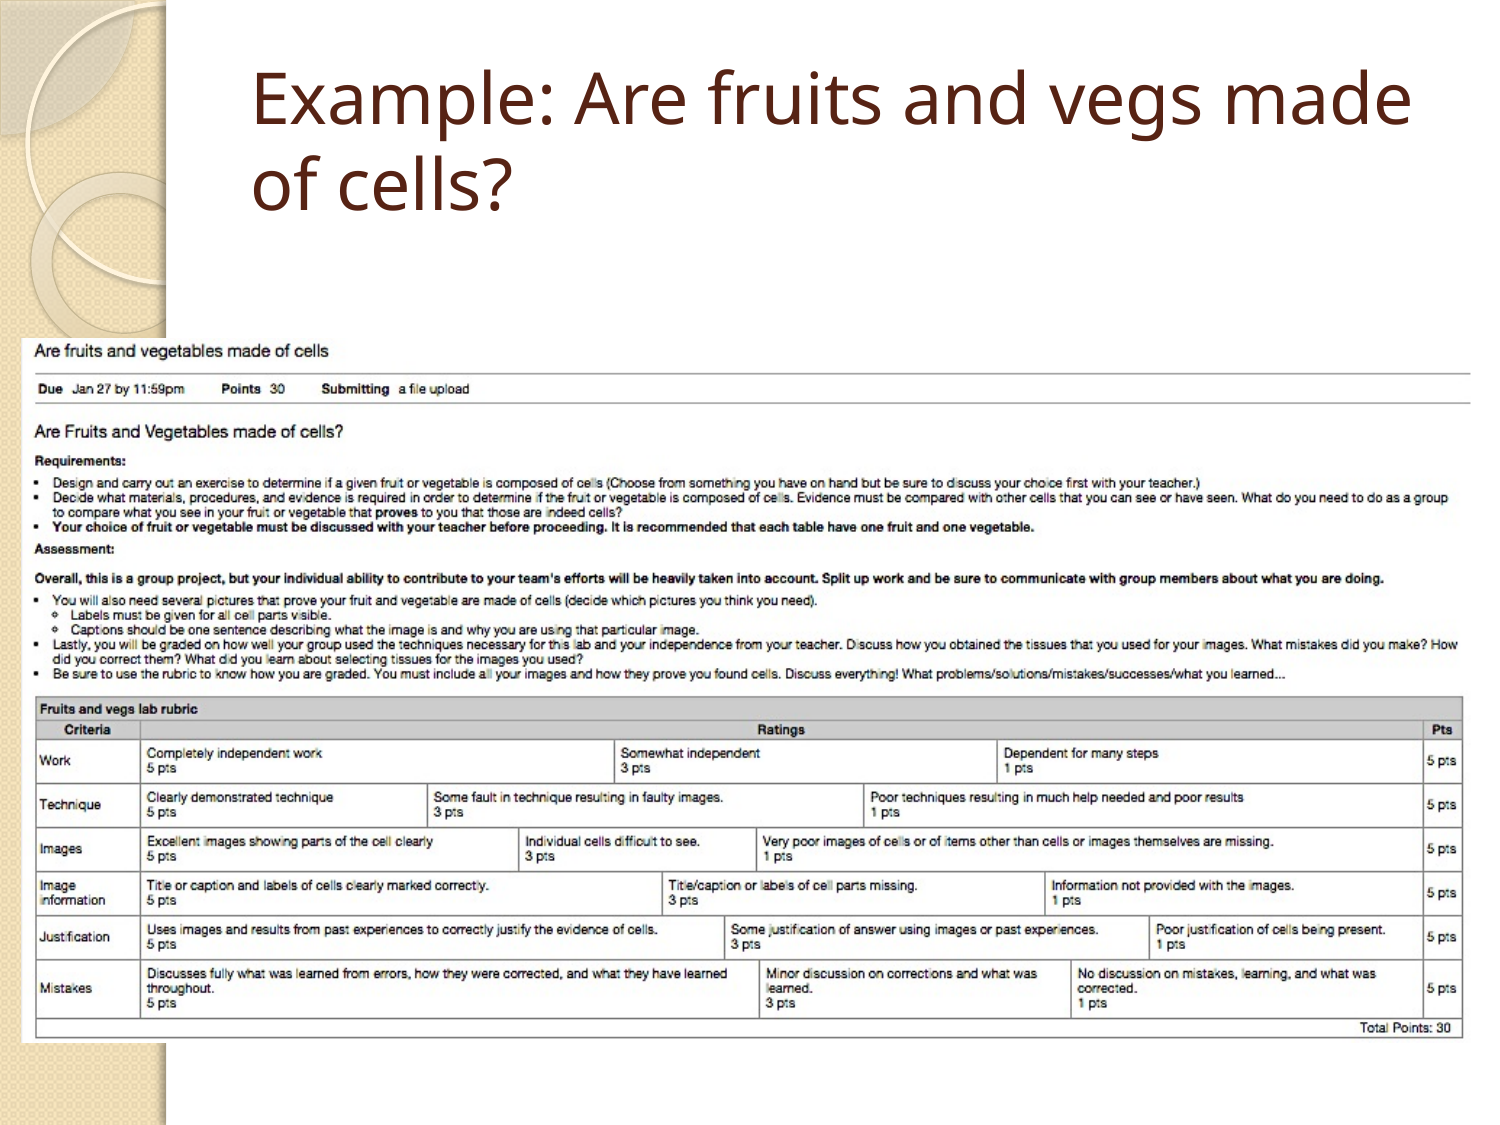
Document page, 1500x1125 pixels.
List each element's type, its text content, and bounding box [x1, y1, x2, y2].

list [0, 280, 1500, 1090]
title Example: Are fruits and vegs made of cells? [235, 45, 1466, 233]
